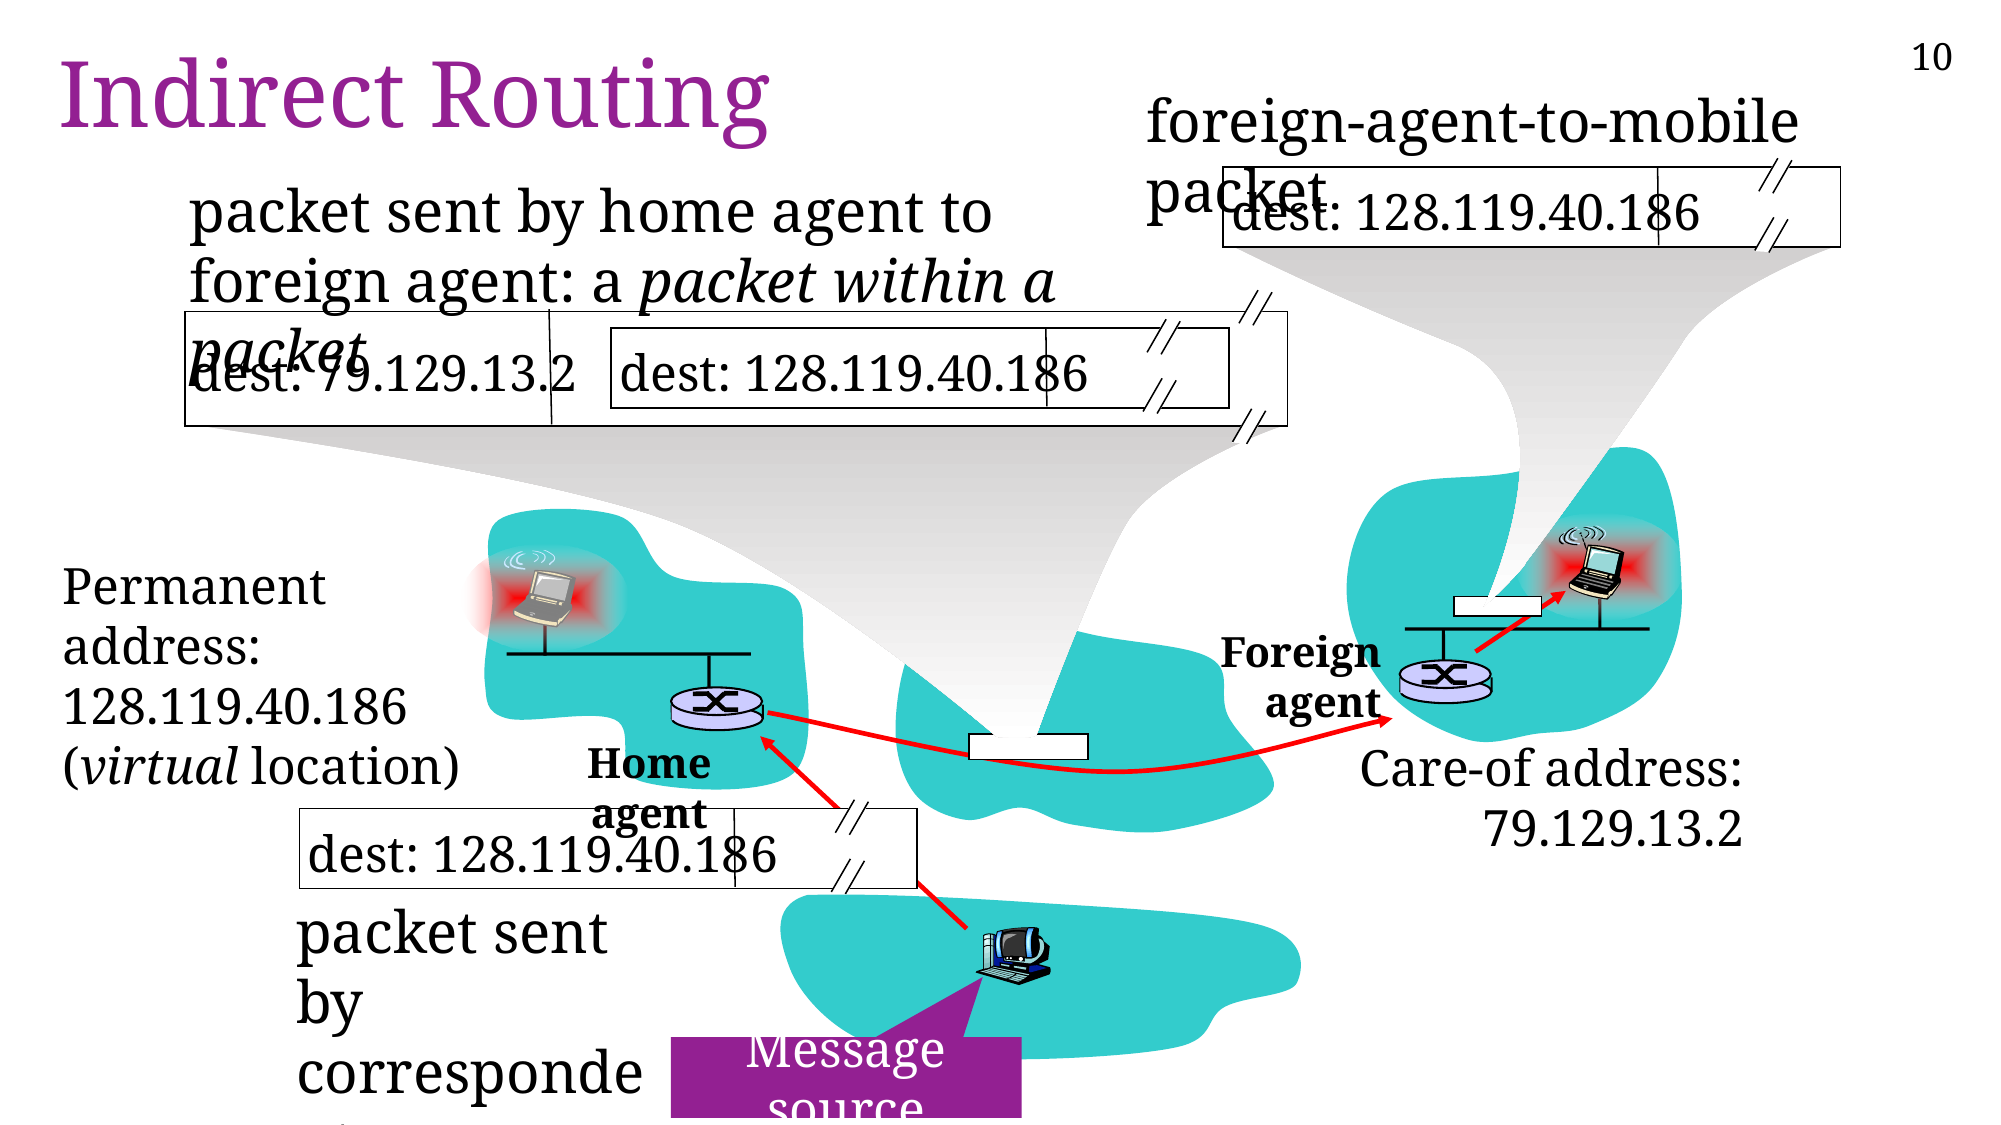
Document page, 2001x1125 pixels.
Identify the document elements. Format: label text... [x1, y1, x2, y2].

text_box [47, 76, 1883, 1061]
text_box Message source [669, 1061, 1023, 1119]
title Indirect Routing [43, 25, 1953, 171]
